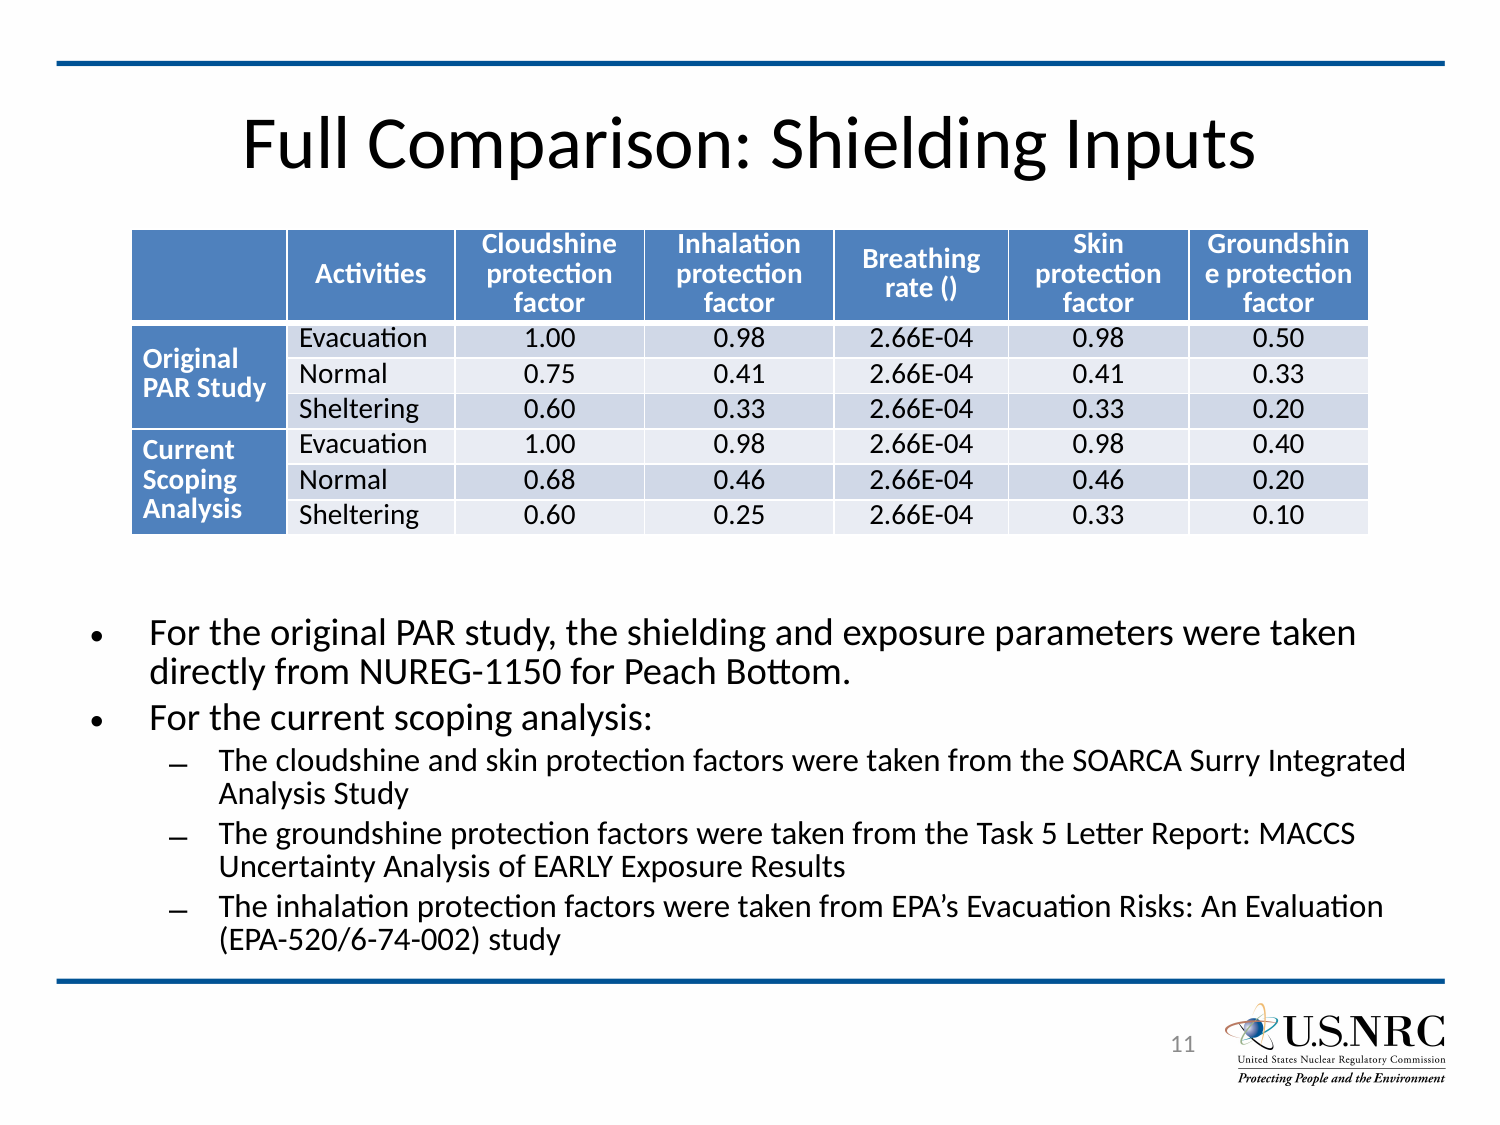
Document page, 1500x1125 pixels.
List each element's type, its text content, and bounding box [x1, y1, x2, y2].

picture [0, 0, 1500, 1125]
title Full Comparison: Shielding Inputs [75, 45, 1425, 233]
text_box For the original PAR study, the shielding and exposure parameters were taken directly from NUREG-1150 for Peach Bottom. For the current scoping analysis: The cloudshine and skin protection factors were taken from the SOARCA Surry Integrated Analysis Study The groundshine protection factors were taken from the Task 5 Letter Report: MACCS Uncertainty Analysis of EARLY Exposure Results The inhalation protection factors were taken from EPA’s Evacuation Risks: An Evaluation (EPA-520/6-74-002) study [74, 609, 1425, 967]
slide_number 11 [1030, 1012, 1211, 1073]
